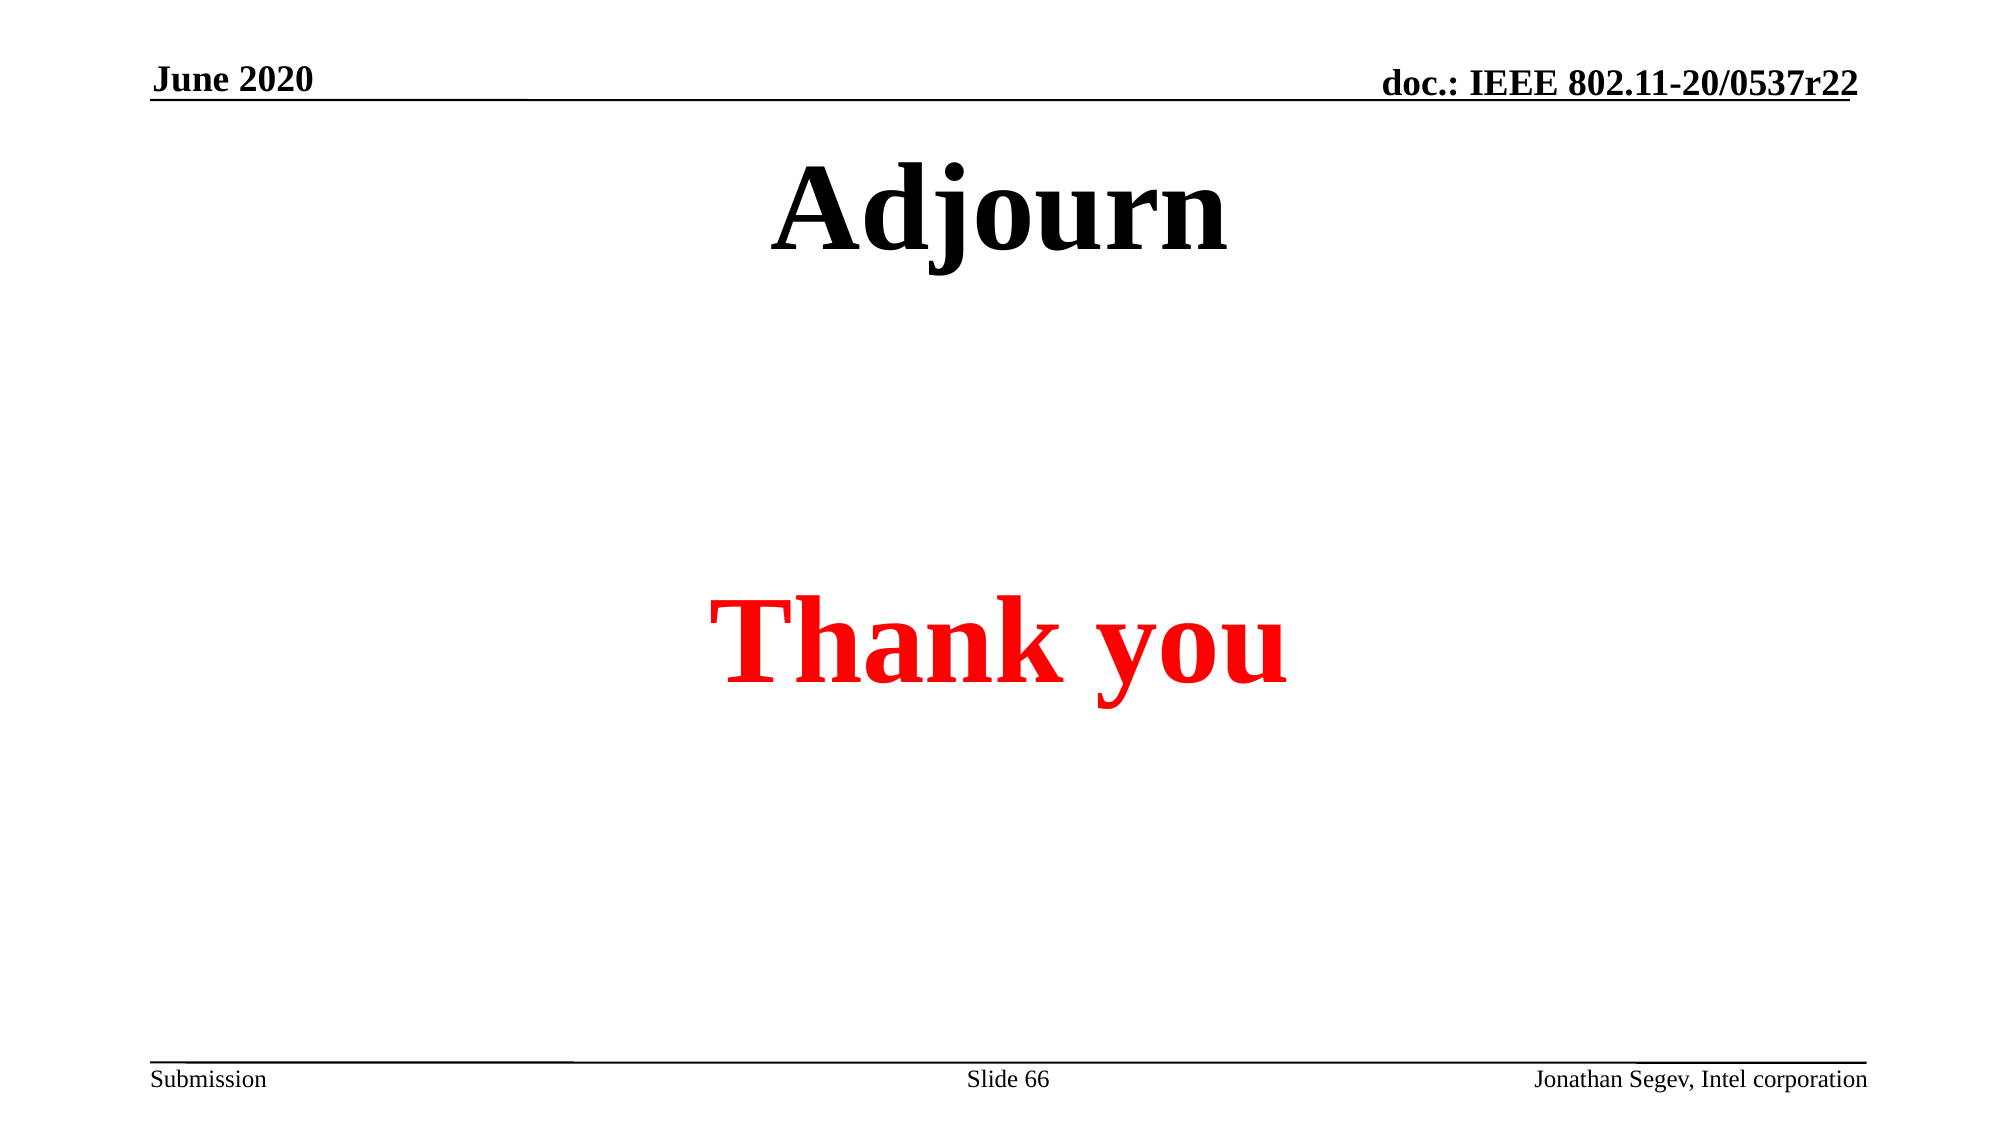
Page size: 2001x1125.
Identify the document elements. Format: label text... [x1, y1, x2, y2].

footer Jonathan Segev, Intel corporation [1171, 1061, 1869, 1093]
title Adjourn [149, 112, 1850, 288]
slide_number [152, 54, 563, 100]
slide_number Slide 66 [950, 1061, 1067, 1123]
list Thank you [149, 324, 1850, 1000]
